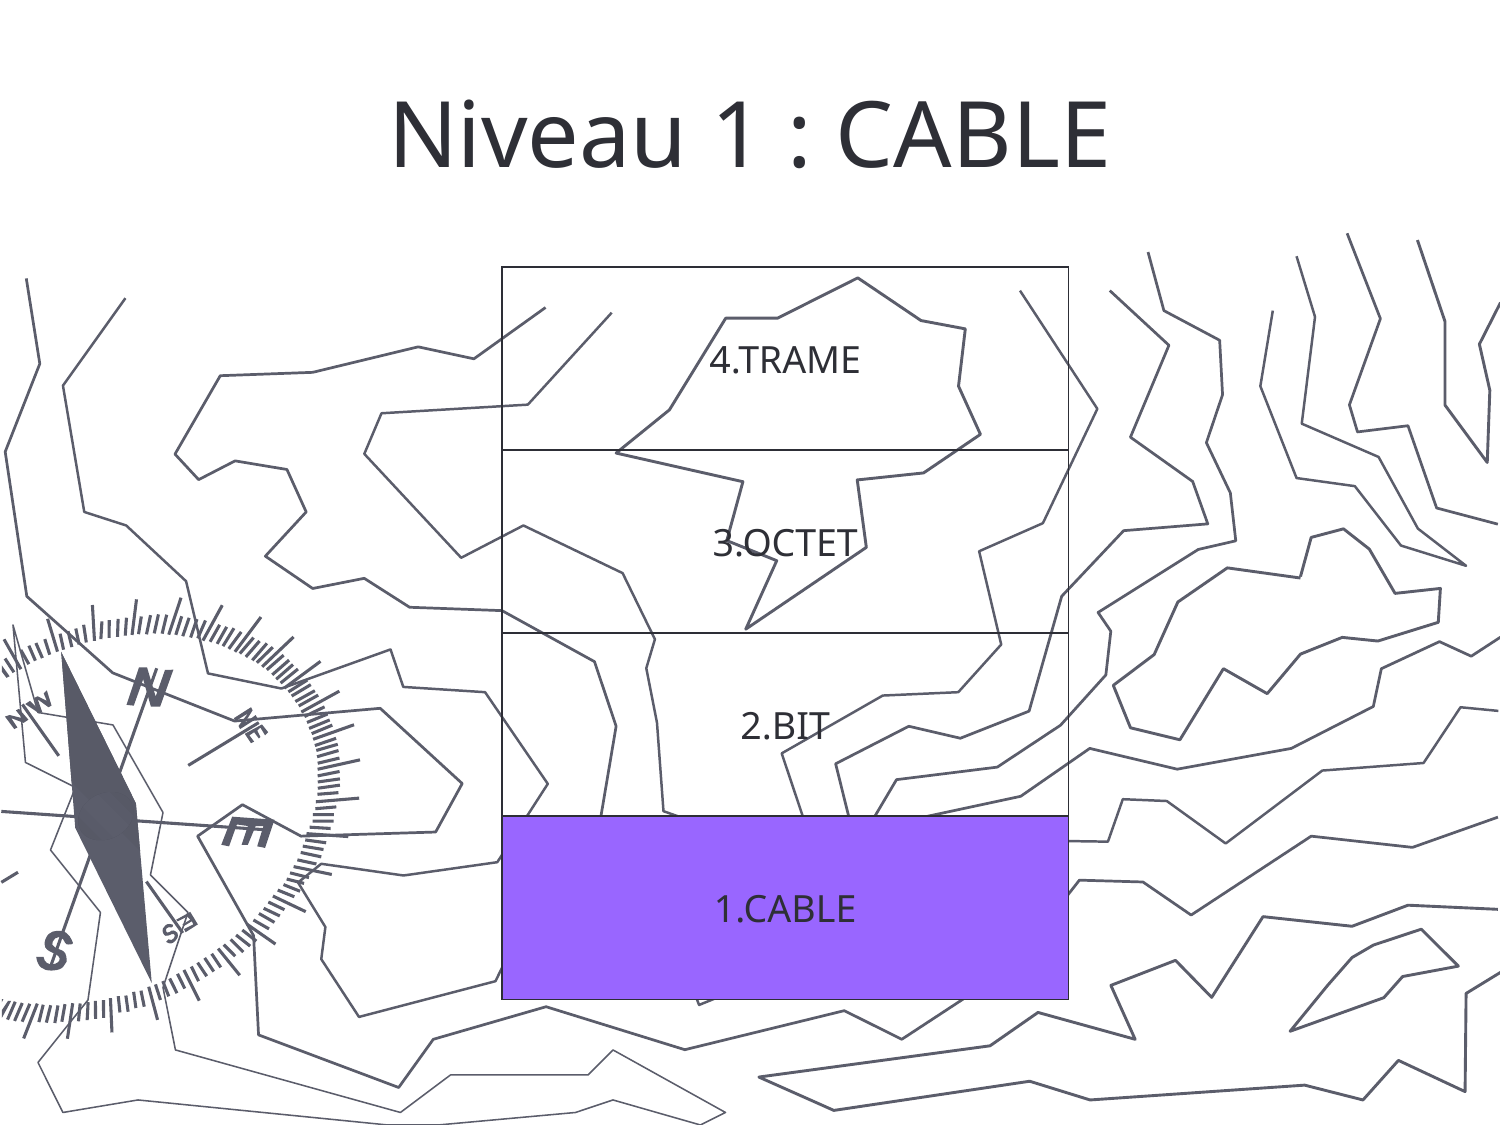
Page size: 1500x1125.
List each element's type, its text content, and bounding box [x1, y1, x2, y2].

text_box 2.BIT [501, 633, 1069, 816]
text_box 3.OCTET [501, 450, 1069, 633]
title Niveau 1 : CABLE [49, 37, 1451, 226]
text_box 1.CABLE [501, 816, 1069, 1000]
text_box 4.TRAME [501, 267, 1069, 450]
